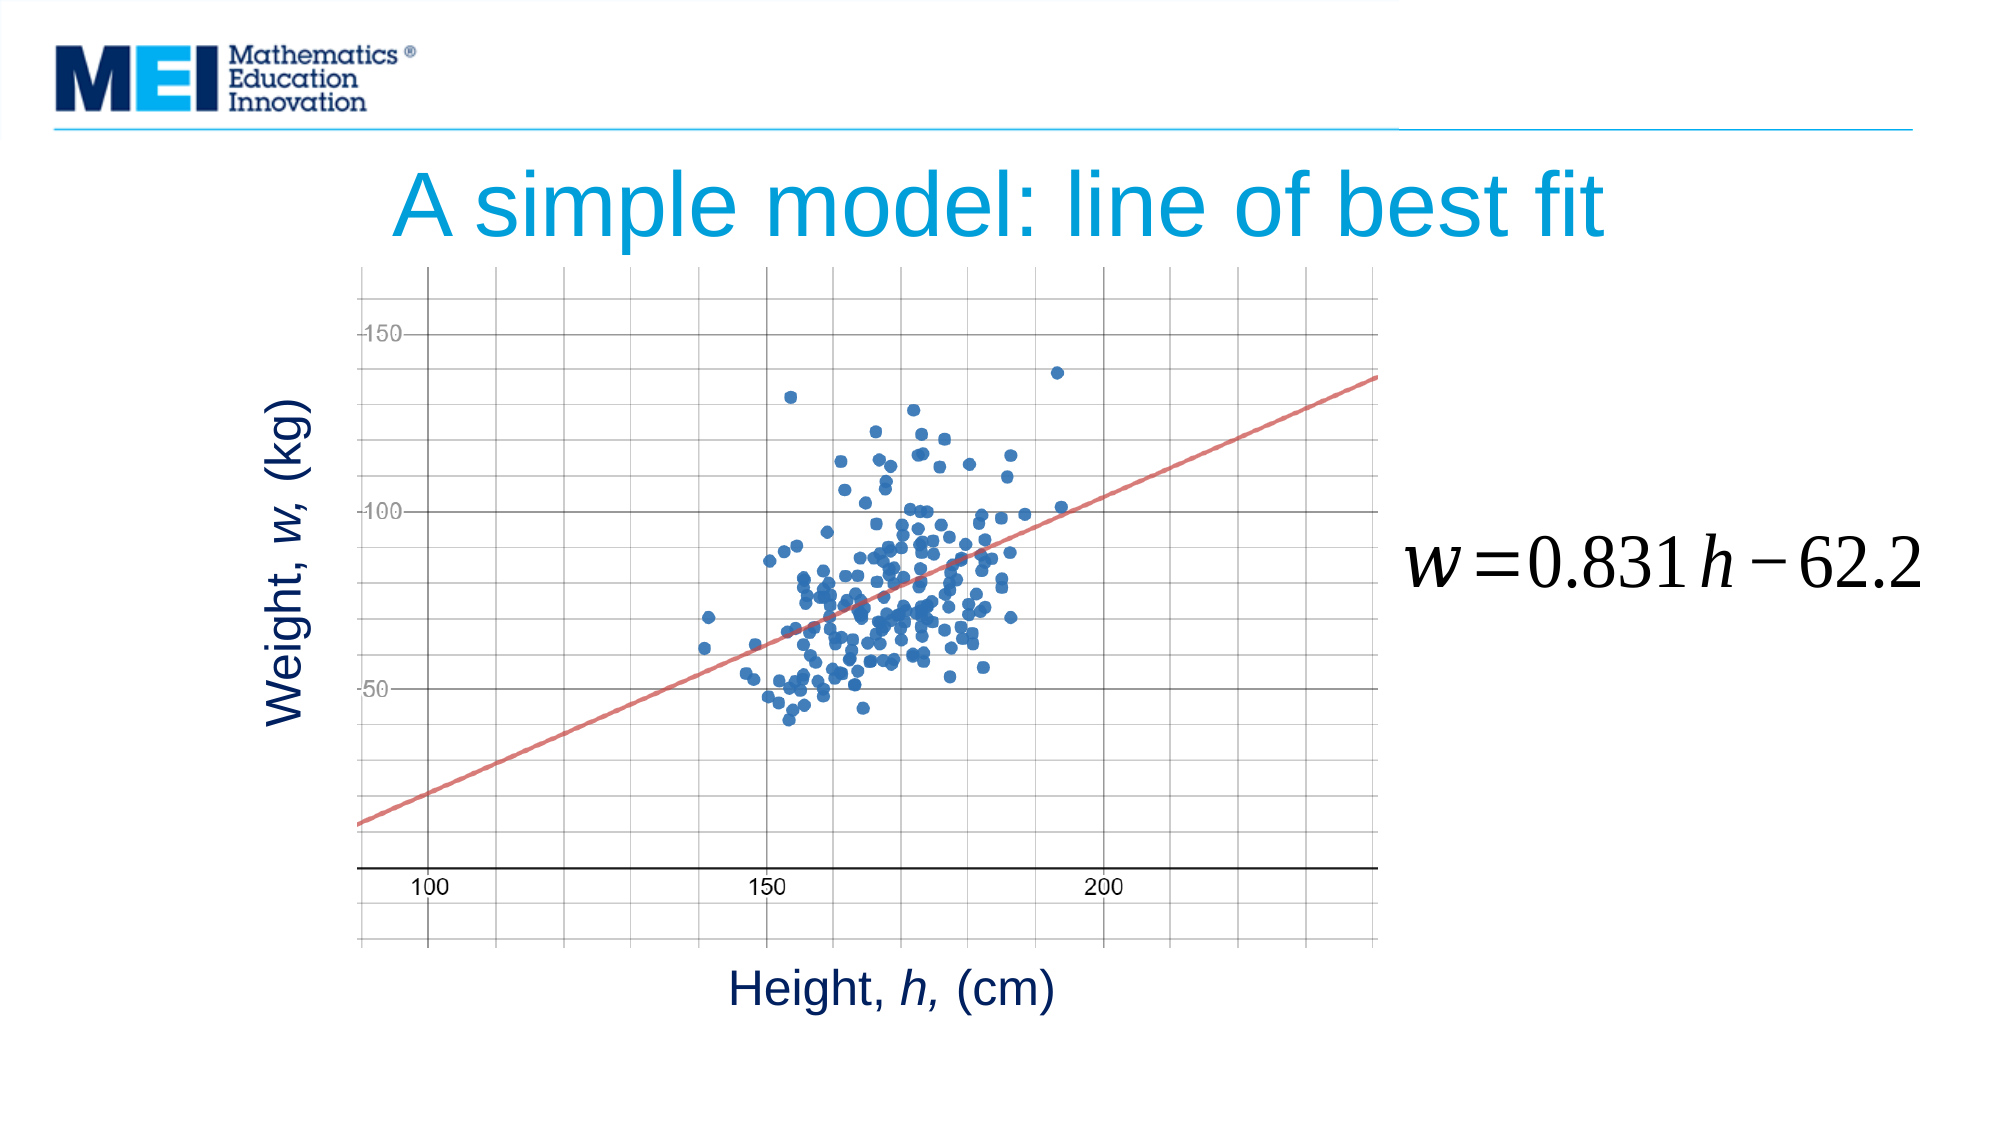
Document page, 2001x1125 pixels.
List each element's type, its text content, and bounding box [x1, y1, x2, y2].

title A simple model: line of best fit [99, 137, 1900, 233]
text_box Height, h, (cm) [713, 956, 1072, 1023]
picture [0, 0, 2000, 140]
text_box Weight, w, (kg) [243, 382, 318, 743]
picture [356, 266, 1379, 948]
